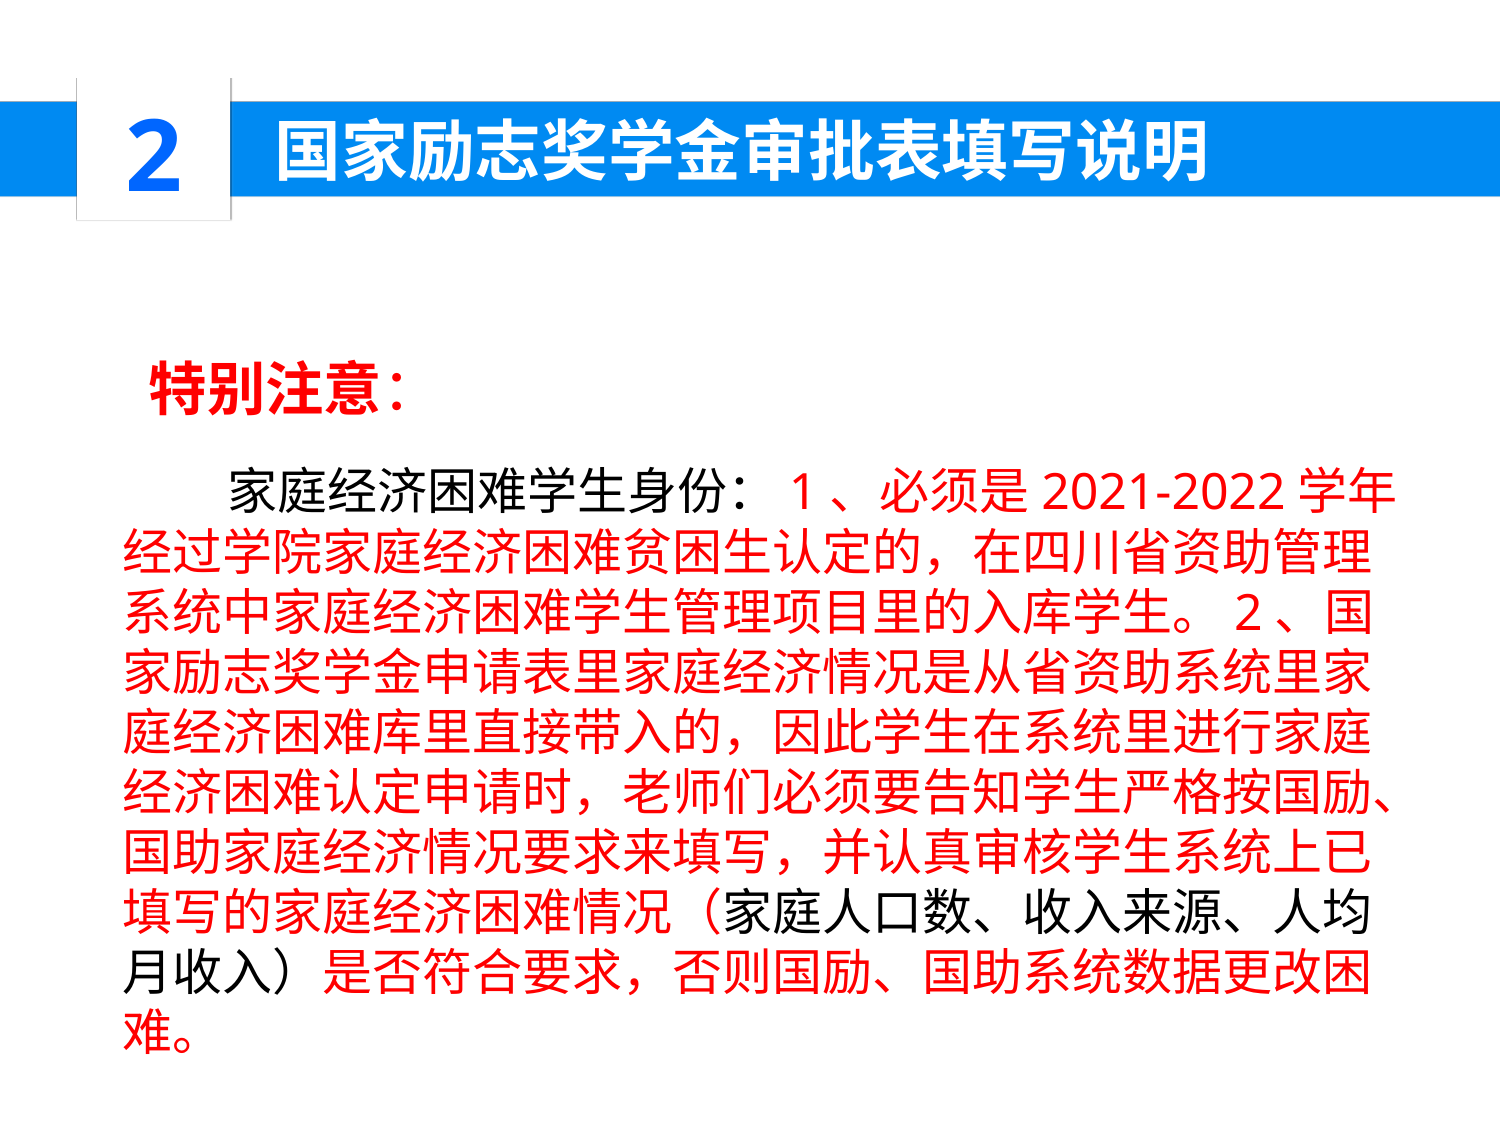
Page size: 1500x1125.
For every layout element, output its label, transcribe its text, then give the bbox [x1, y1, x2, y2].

text_box 特别注意： 家庭经济困难学生身份：1、必须是2021-2022学年经过学院家庭经济困难贫困生认定的，在四川省资助管理系统中家庭经济困难学生管理项目里的入库学生。2、国家励志奖学金申请表里家庭经济情况是从省资助系统里家庭经济困难库里直接带入的，因此学生在系统里进行家庭经济困难认定申请时，老师们必须要告知学生严格按国励、国助家庭经济情况要求来填写，并认真审核学生系统上已填写的家庭经济困难情况（家庭人口数、收入来源、人均月收入）是否符合要求，否则国励、国助系统数据更改困难。 [107, 344, 1419, 1069]
text_box 国家励志奖学金审批表填写说明 [233, 101, 1500, 197]
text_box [76, 78, 231, 221]
text_box 国家励志奖学金审批表填写说明 [0, 101, 76, 197]
